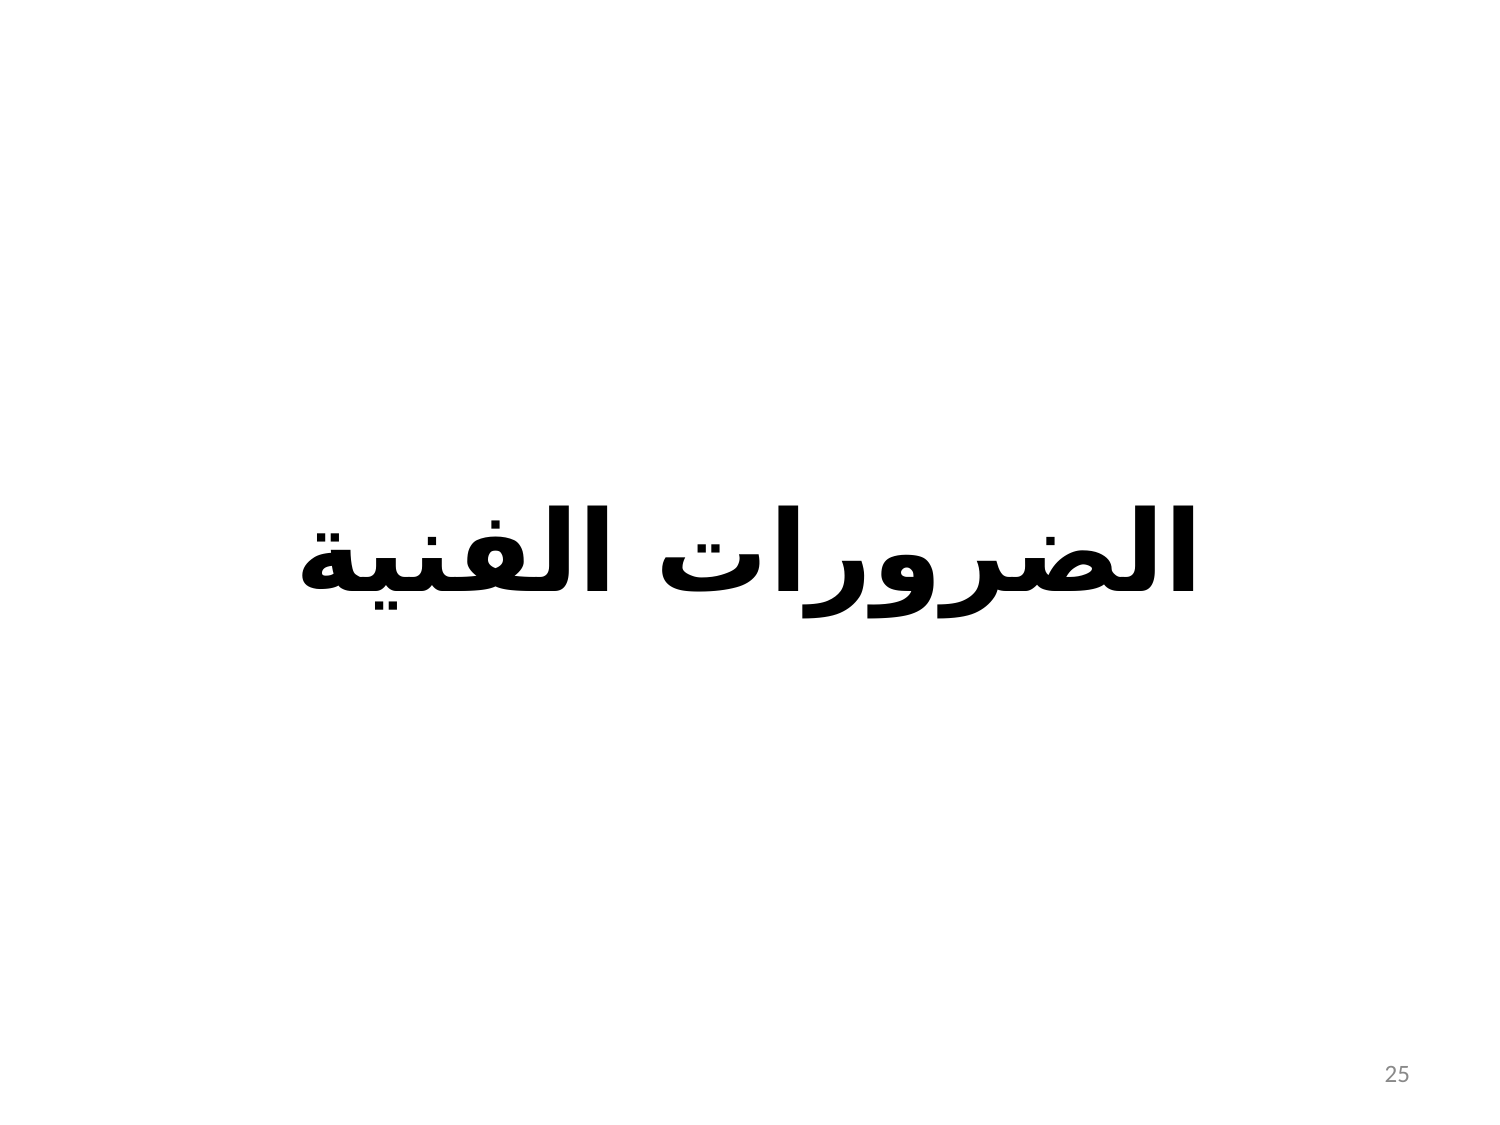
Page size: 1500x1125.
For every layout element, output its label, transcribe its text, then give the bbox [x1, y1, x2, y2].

slide_number 25 [1074, 1042, 1425, 1103]
title الضرورات الفنية [75, 453, 1425, 641]
